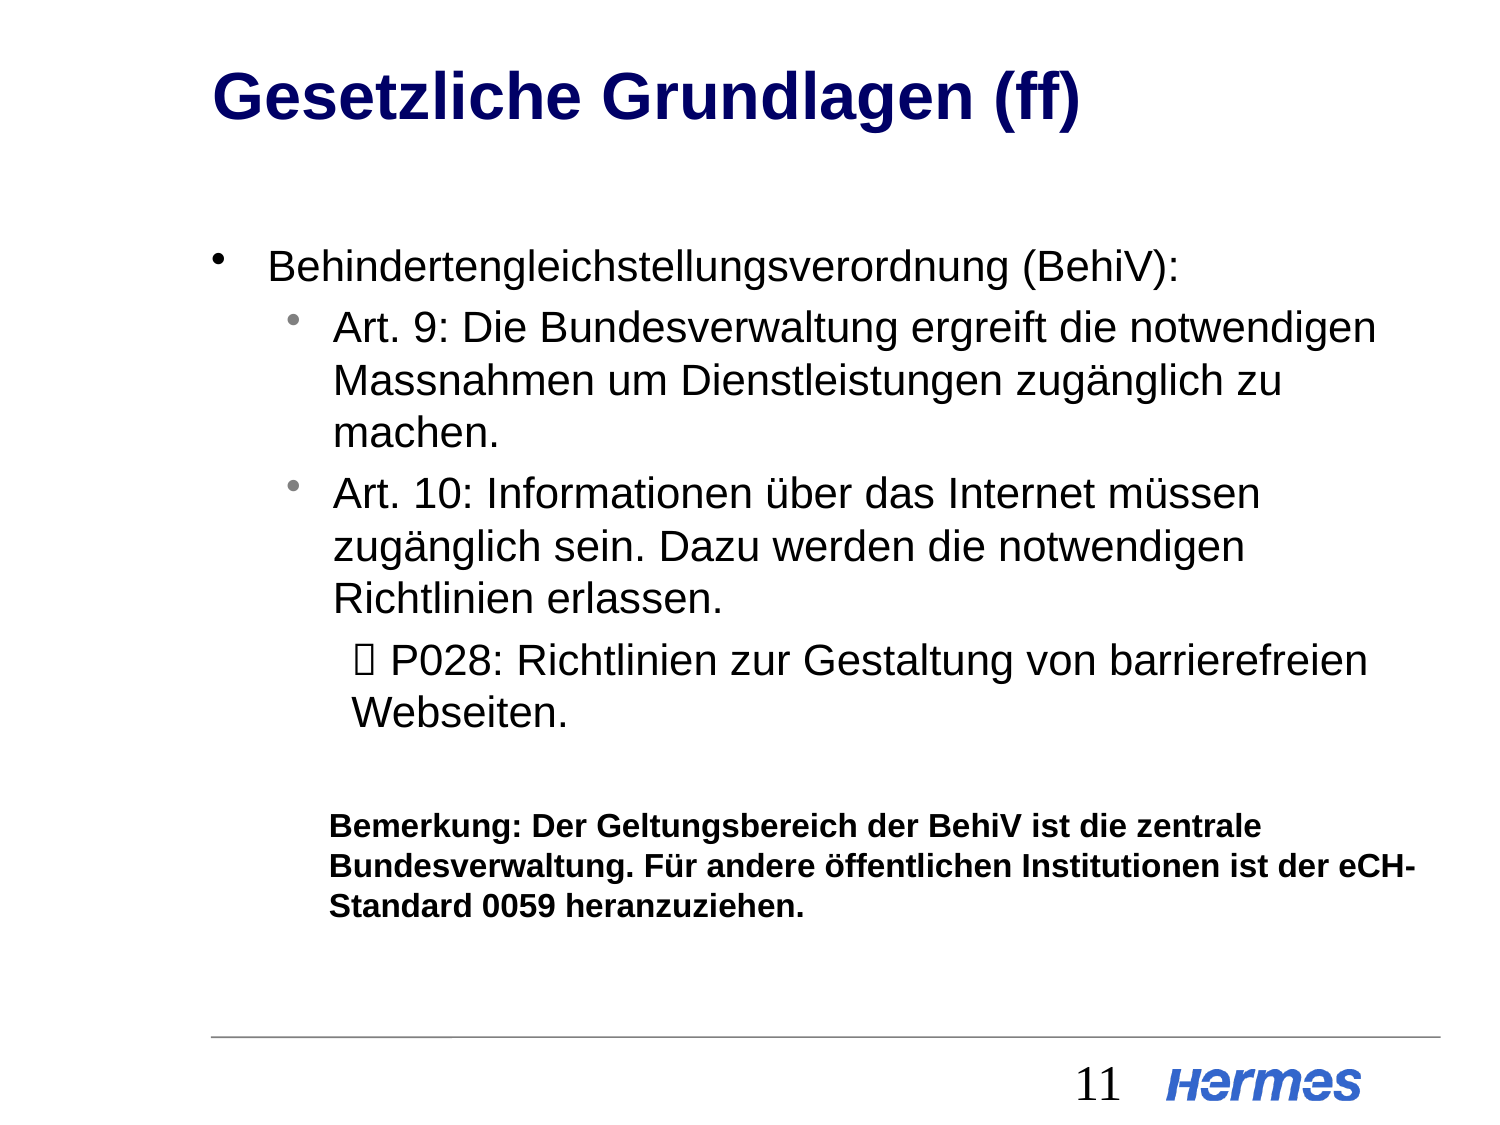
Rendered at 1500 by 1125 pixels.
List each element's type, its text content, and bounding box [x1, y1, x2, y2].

list Behindertengleichstellungsverordnung (BehiV): Art. 9: Die Bundesverwaltung ergreift die notwendigen Massnahmen um Dienstleistungen zugänglich zu machen. Art. 10: Informationen über das Internet müssen zugänglich sein. Dazu werden die notwendigen Richtlinien erlassen.  P028: Richtlinien zur Gestaltung von barrierefreien Webseiten. Bemerkung: Der Geltungsbereich der BehiV ist die zentrale Bundesverwaltung. Für andere öffentlichen Institutionen ist der eCH-Standard 0059 heranzuziehen. [210, 237, 1437, 1022]
title Gesetzliche Grundlagen (ff) [212, 52, 1437, 216]
slide_number 11 [1059, 1042, 1397, 1103]
